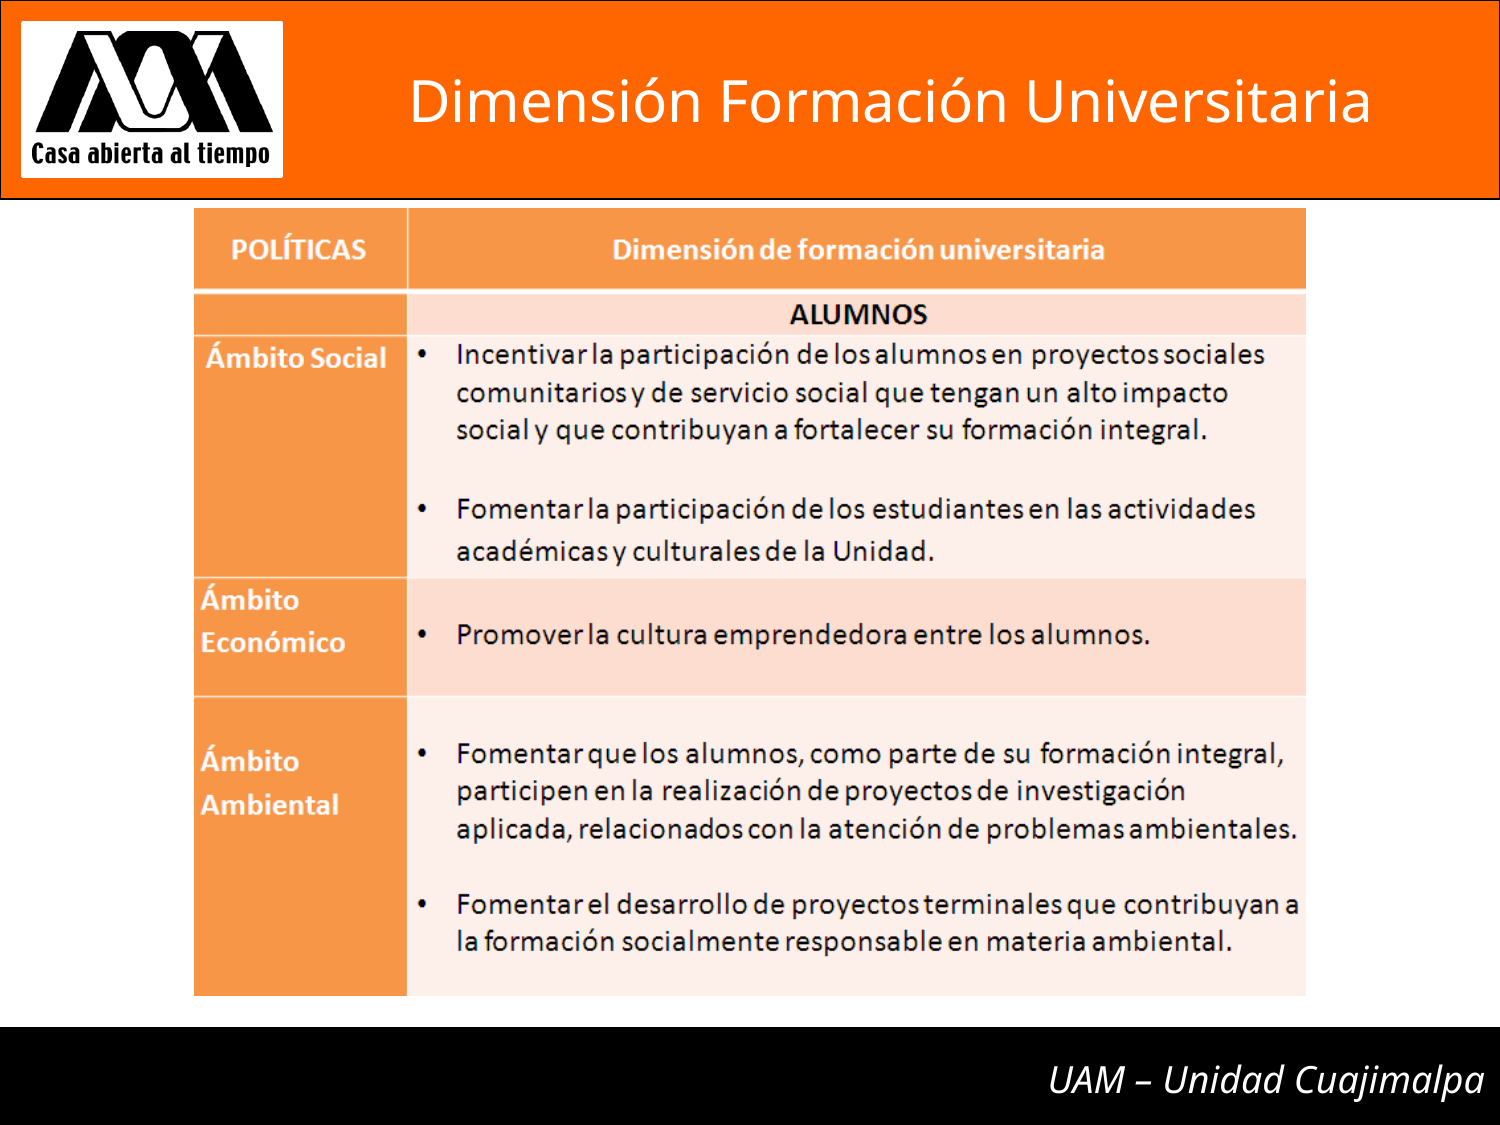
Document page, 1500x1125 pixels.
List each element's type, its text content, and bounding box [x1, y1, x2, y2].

title Dimensión Formación Universitaria [280, 0, 1500, 200]
picture [194, 207, 1306, 997]
picture [32, 31, 273, 167]
